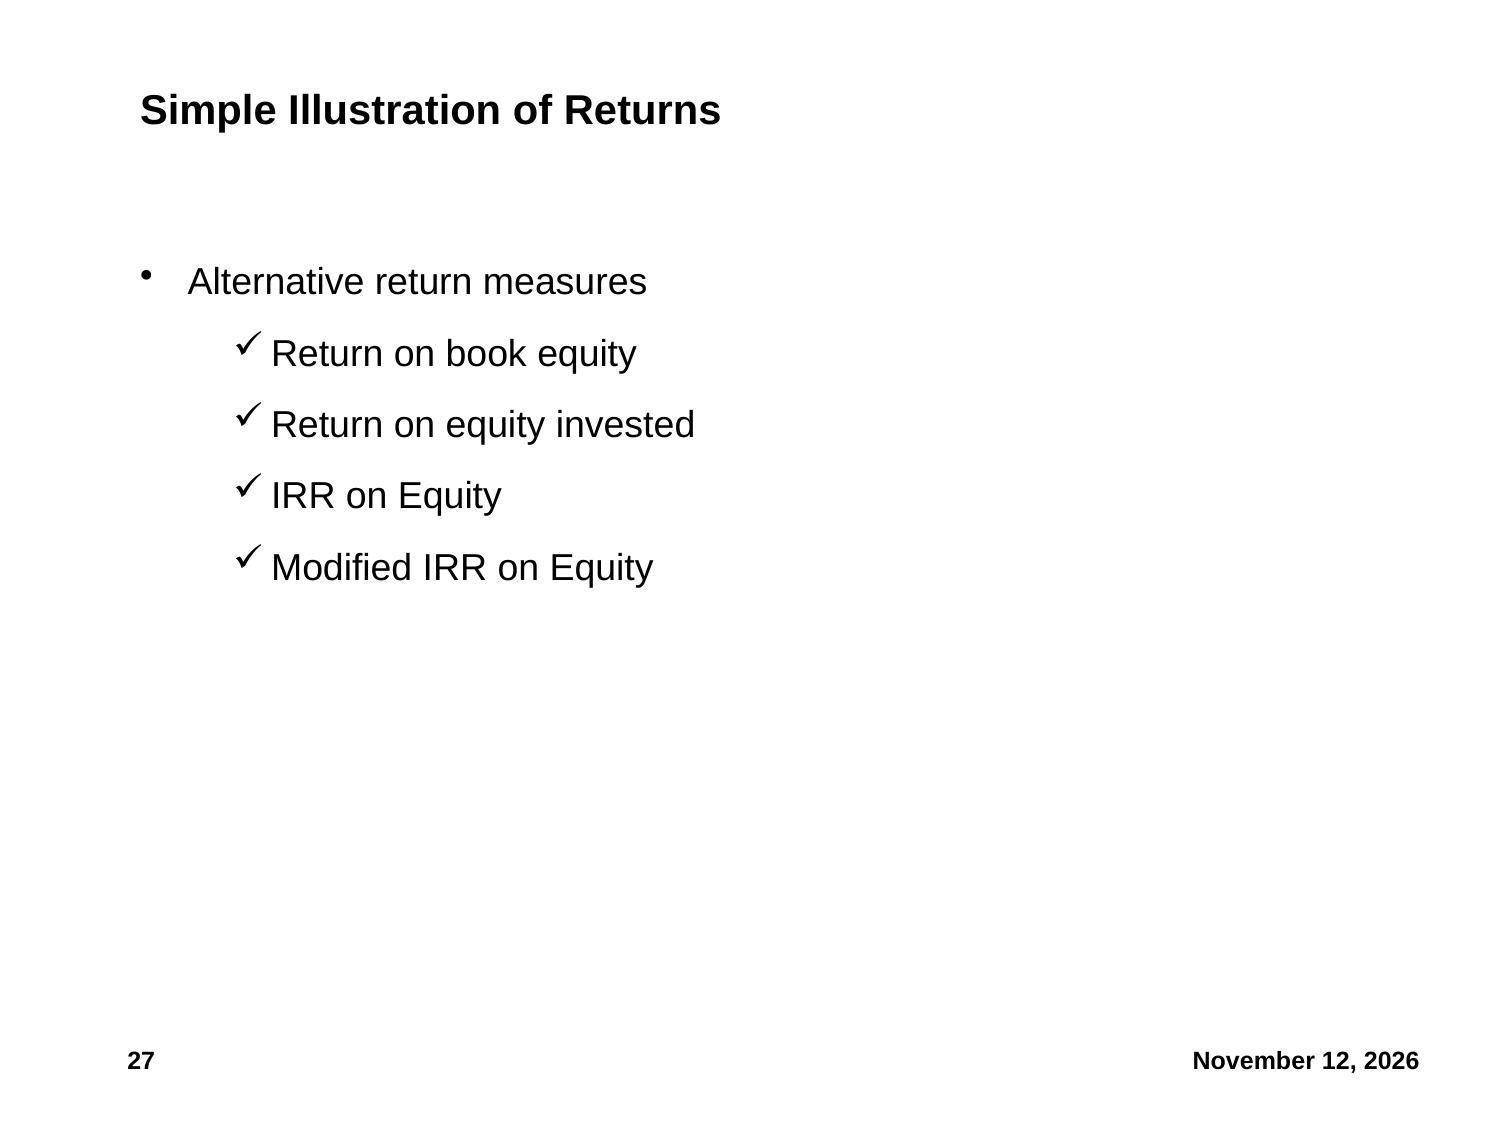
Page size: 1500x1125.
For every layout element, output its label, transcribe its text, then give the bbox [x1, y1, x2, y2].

title Simple Illustration of Returns [124, 74, 1376, 226]
list Alternative return measures Return on book equity Return on equity invested IRR on Equity Modified IRR on Equity [124, 249, 1413, 1001]
